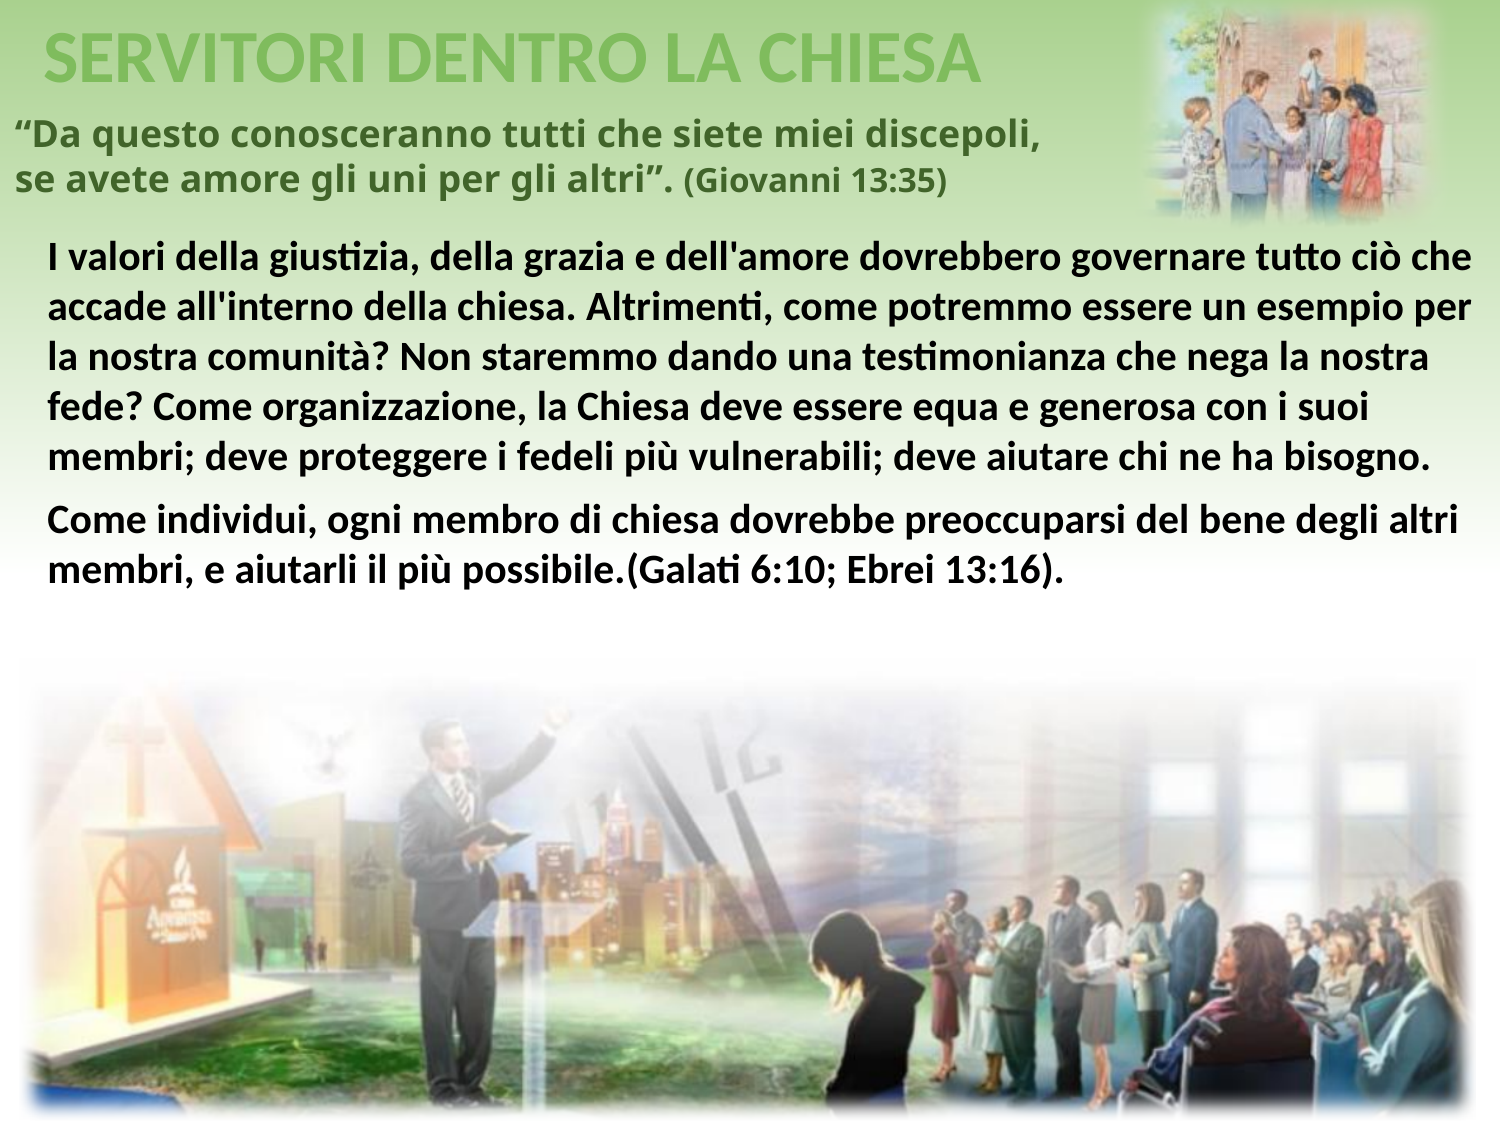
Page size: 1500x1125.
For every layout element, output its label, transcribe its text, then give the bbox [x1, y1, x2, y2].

text_box I valori della giustizia, della grazia e dell'amore dovrebbero governare tutto ciò che accade all'interno della chiesa. Altrimenti, come potremmo essere un esempio per la nostra comunità? Non staremmo dando una testimonianza che nega la nostra fede? Come organizzazione, la Chiesa deve essere equa e generosa con i suoi membri; deve proteggere i fedeli più vulnerabili; deve aiutare chi ne ha bisogno. Come individui, ogni membro di chiesa dovrebbe preoccuparsi del bene degli altri membri, e aiutarli il più possibile.(Galati 6:10; Ebrei 13:16). [32, 221, 1490, 599]
picture [19, 647, 1476, 1122]
text_box SERVITORI DENTRO LA CHIESA [0, 0, 1026, 102]
picture [1130, 0, 1455, 236]
text_box “Da questo conosceranno tutti che siete miei discepoli, se avete amore gli uni per gli altri”. (Giovanni 13:35) [0, 102, 1106, 208]
